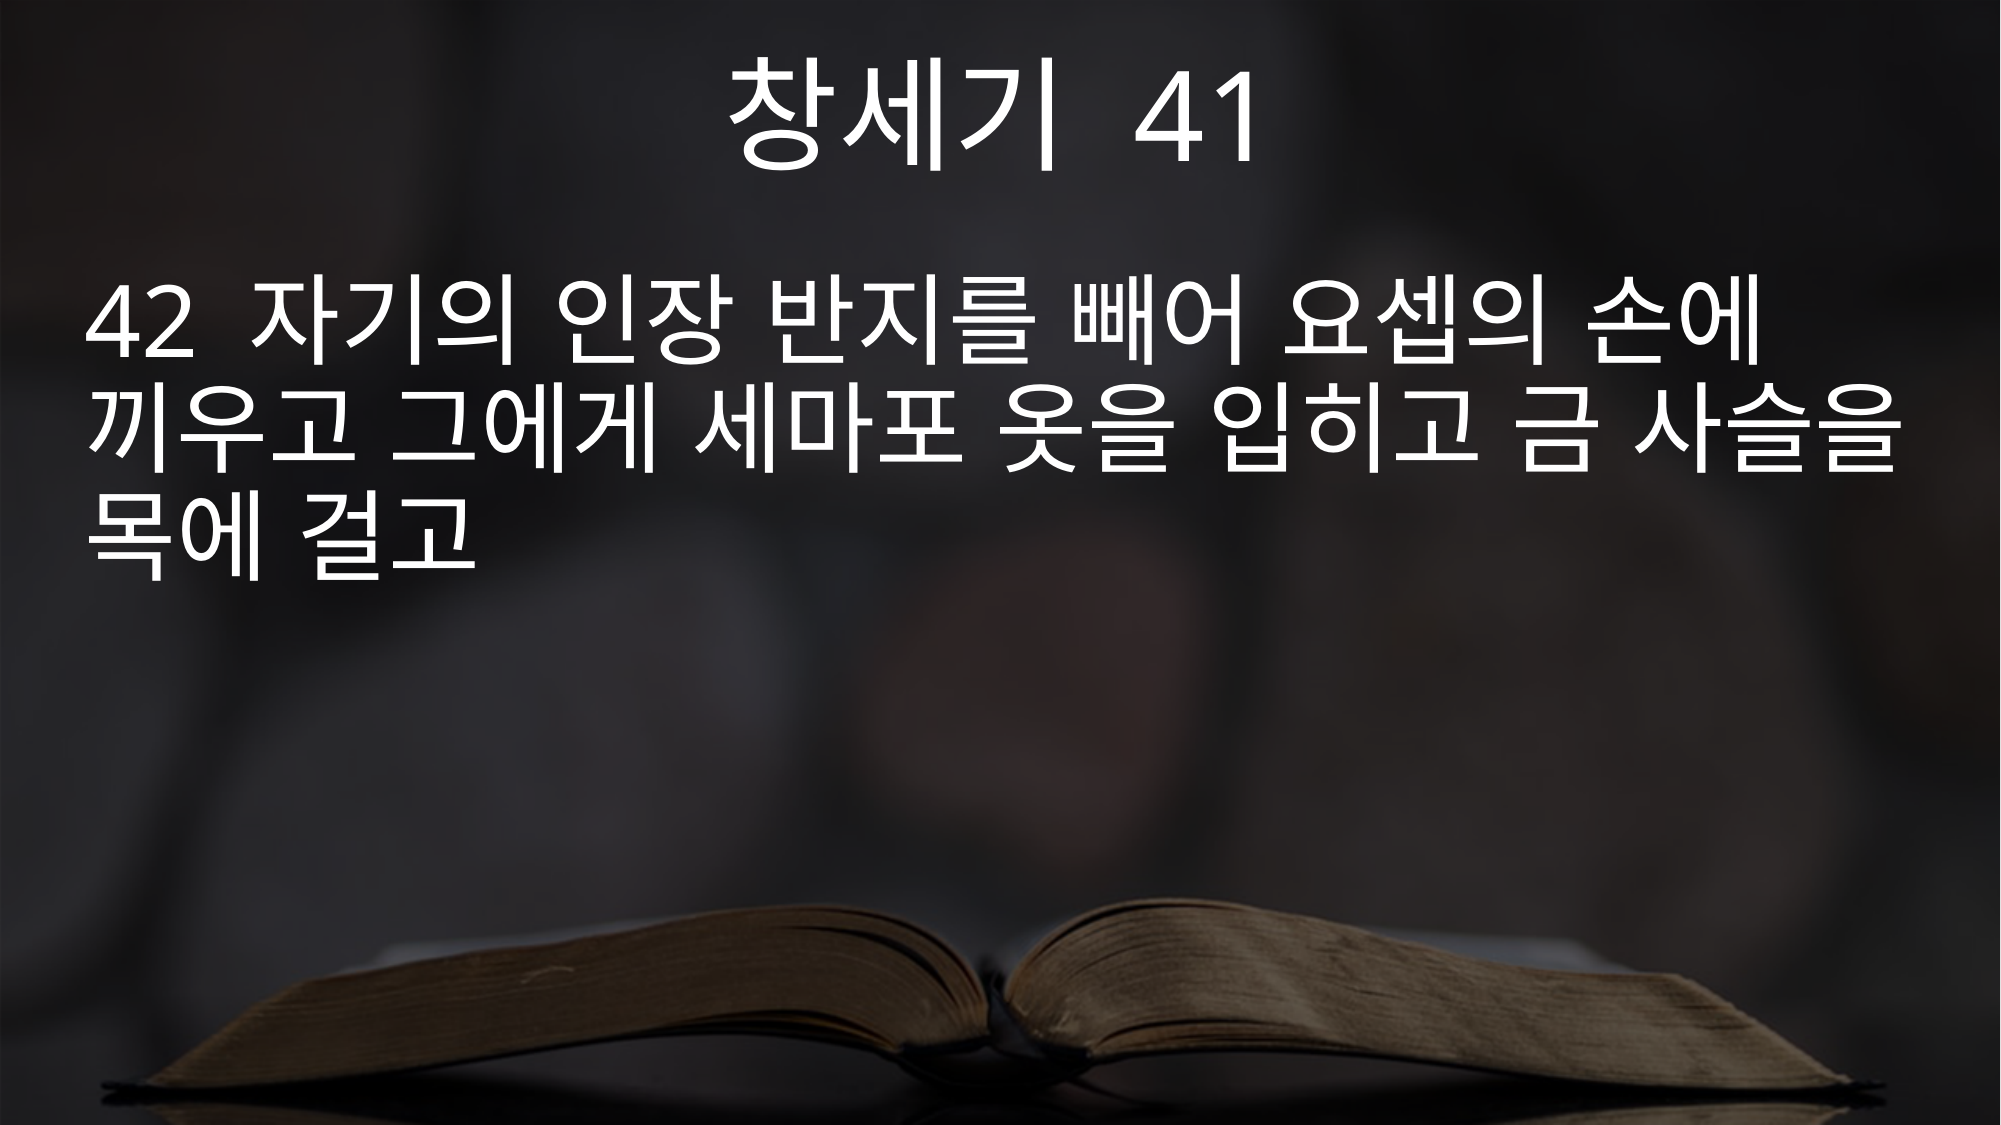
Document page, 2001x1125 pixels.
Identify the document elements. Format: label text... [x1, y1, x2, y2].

picture [0, 0, 2001, 1125]
list 42 자기의 인장 반지를 빼어 요셉의 손에 끼우고 그에게 세마포 옷을 입히고 금 사슬을 목에 걸고 [69, 263, 1953, 423]
footer 창세기 41 [0, 32, 2000, 192]
